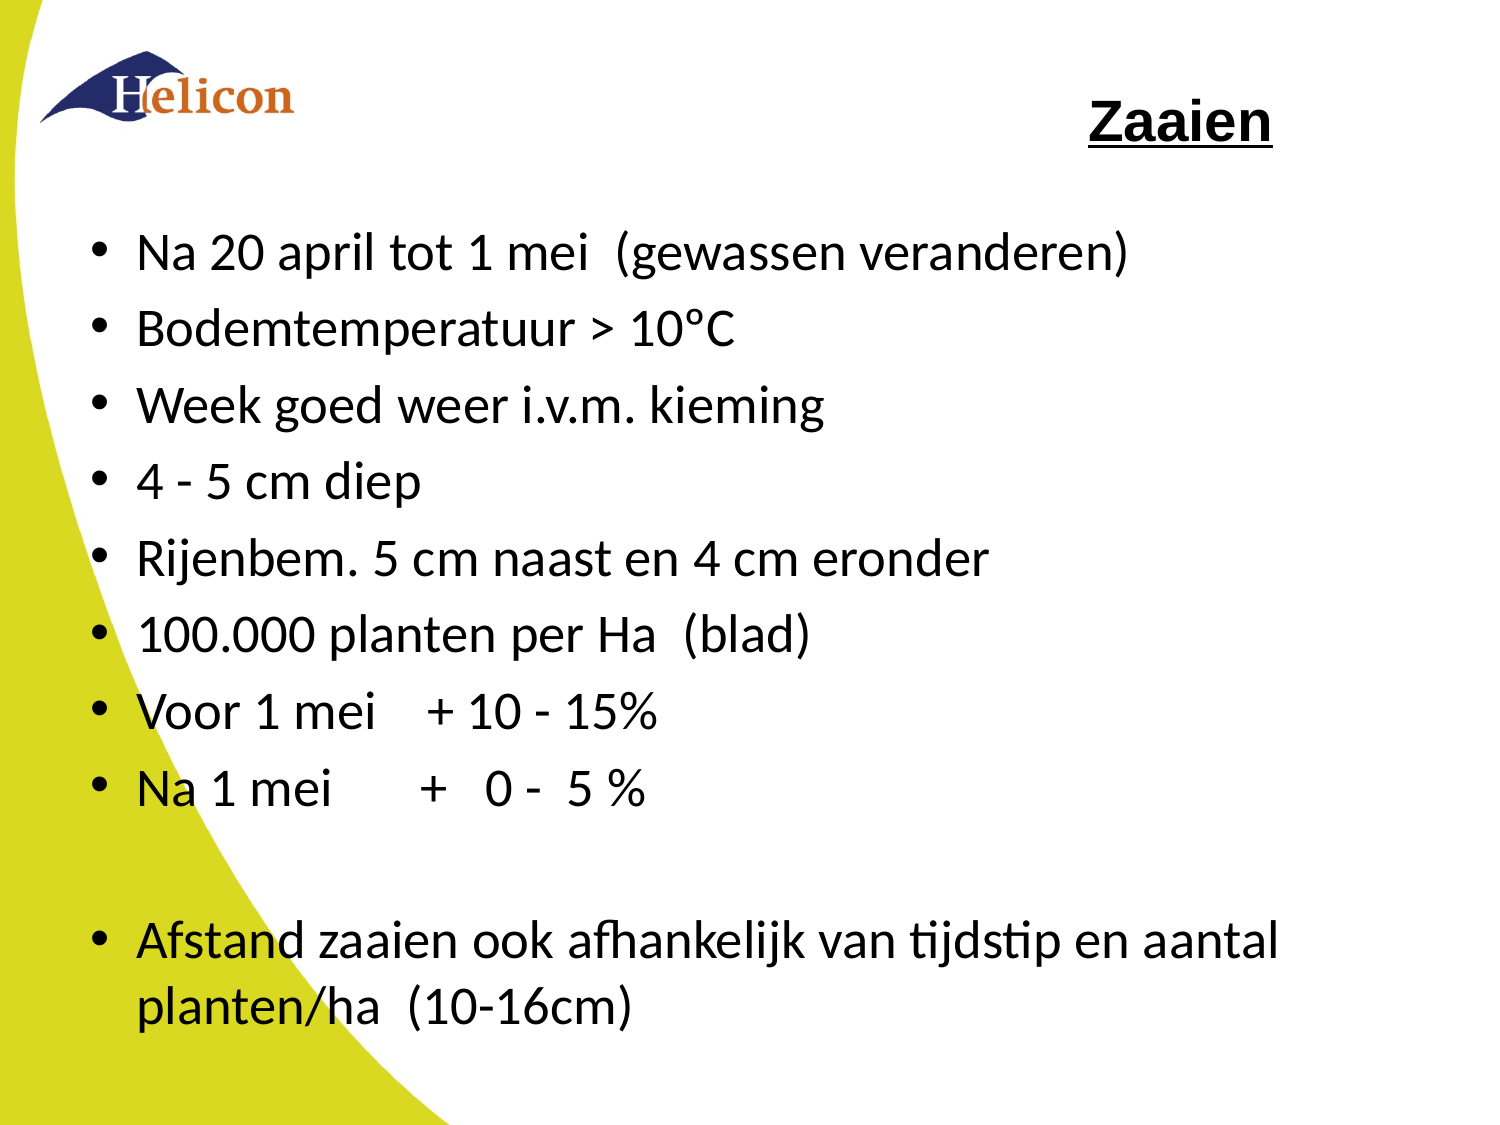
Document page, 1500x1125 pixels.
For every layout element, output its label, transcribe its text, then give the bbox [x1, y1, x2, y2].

title Zaaien [1073, 54, 1500, 183]
picture [0, 0, 1500, 1125]
list Na 20 april tot 1 mei (gewassen veranderen) Bodemtemperatuur > 10ºC Week goed weer i.v.m. kieming 4 - 5 cm diep Rijenbem. 5 cm naast en 4 cm eronder 100.000 planten per Ha (blad) Voor 1 mei + 10 - 15% Na 1 mei + 0 - 5 % Afstand zaaien ook afhankelijk van tijdstip en aantal planten/ha (10-16cm) [75, 208, 1425, 1047]
